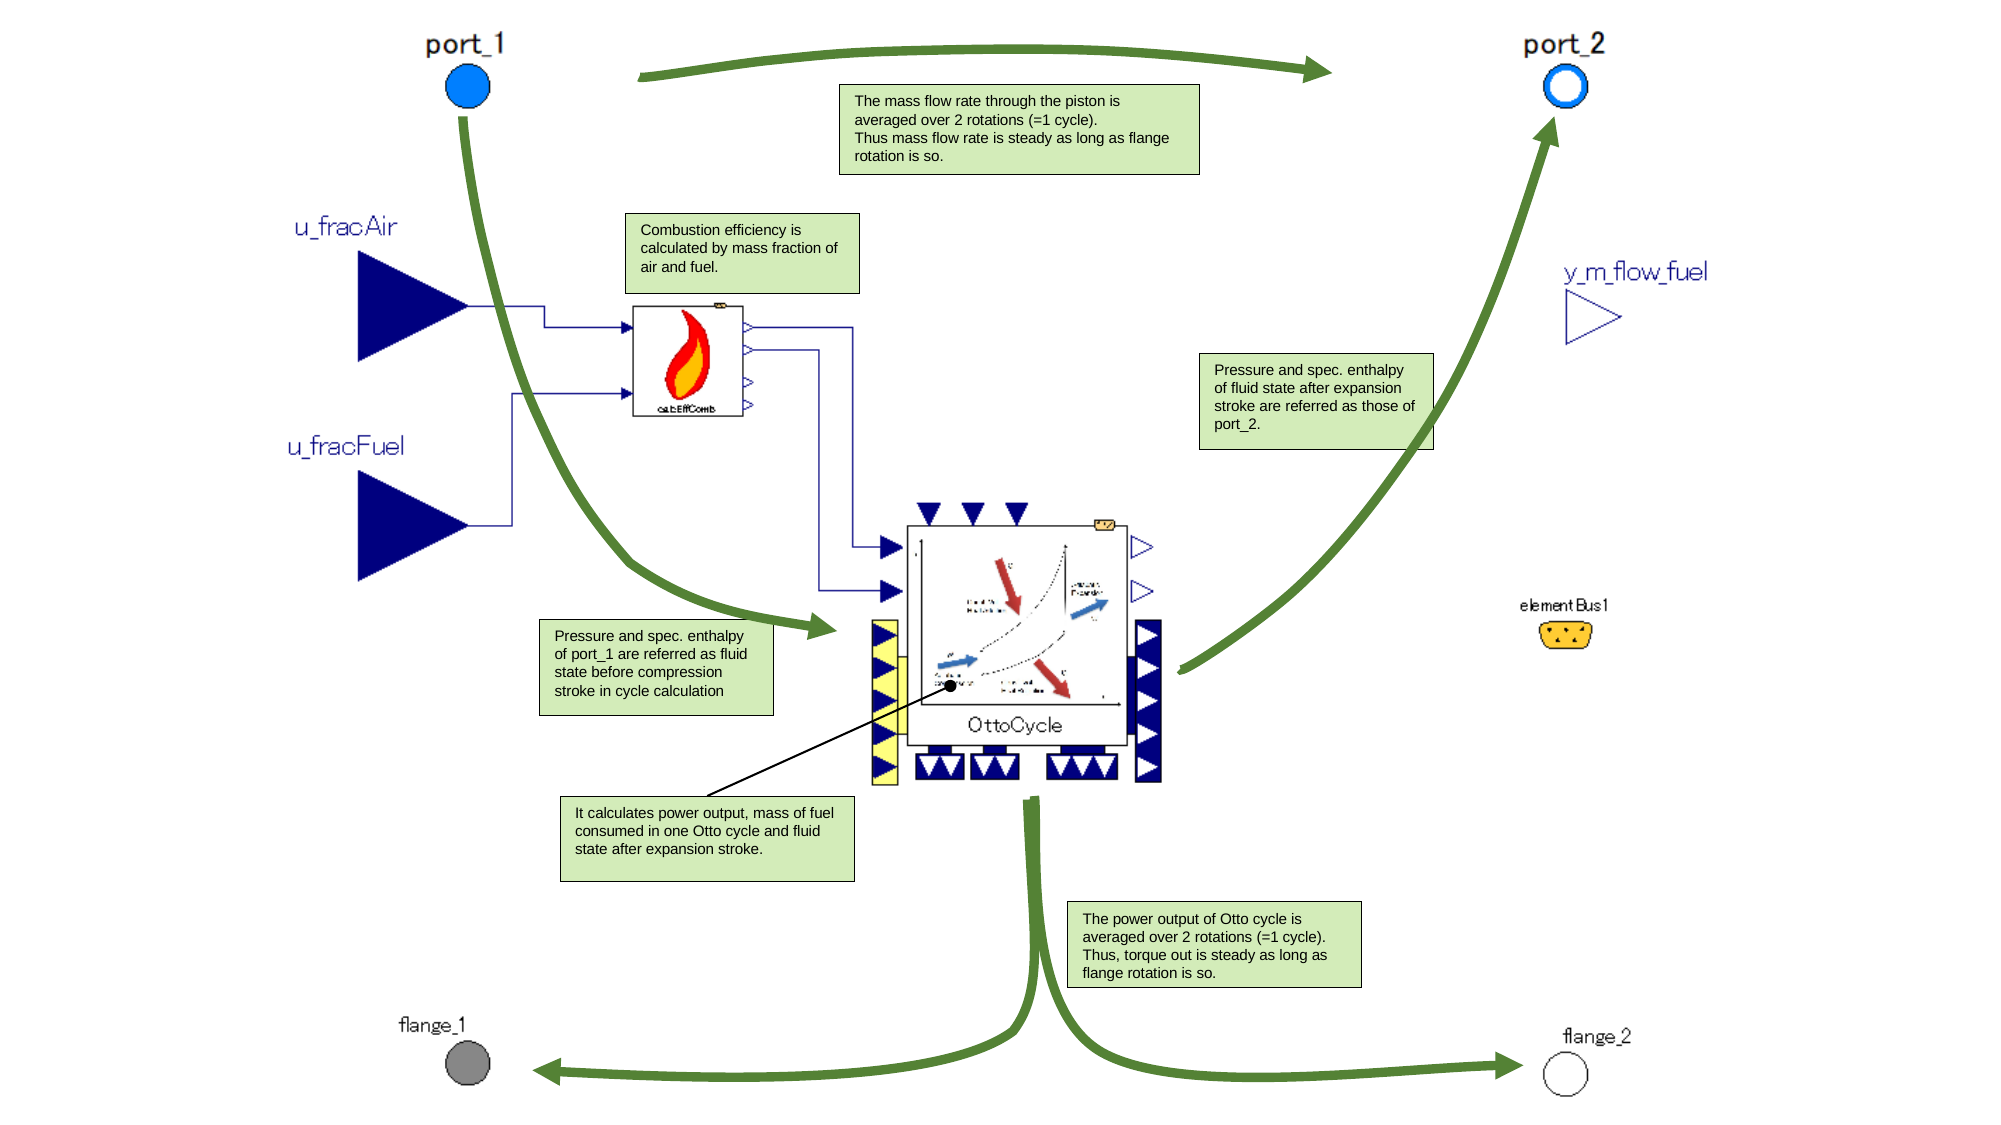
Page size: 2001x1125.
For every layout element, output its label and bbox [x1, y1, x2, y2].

text_box [707, 686, 951, 797]
picture [261, 0, 1739, 1125]
